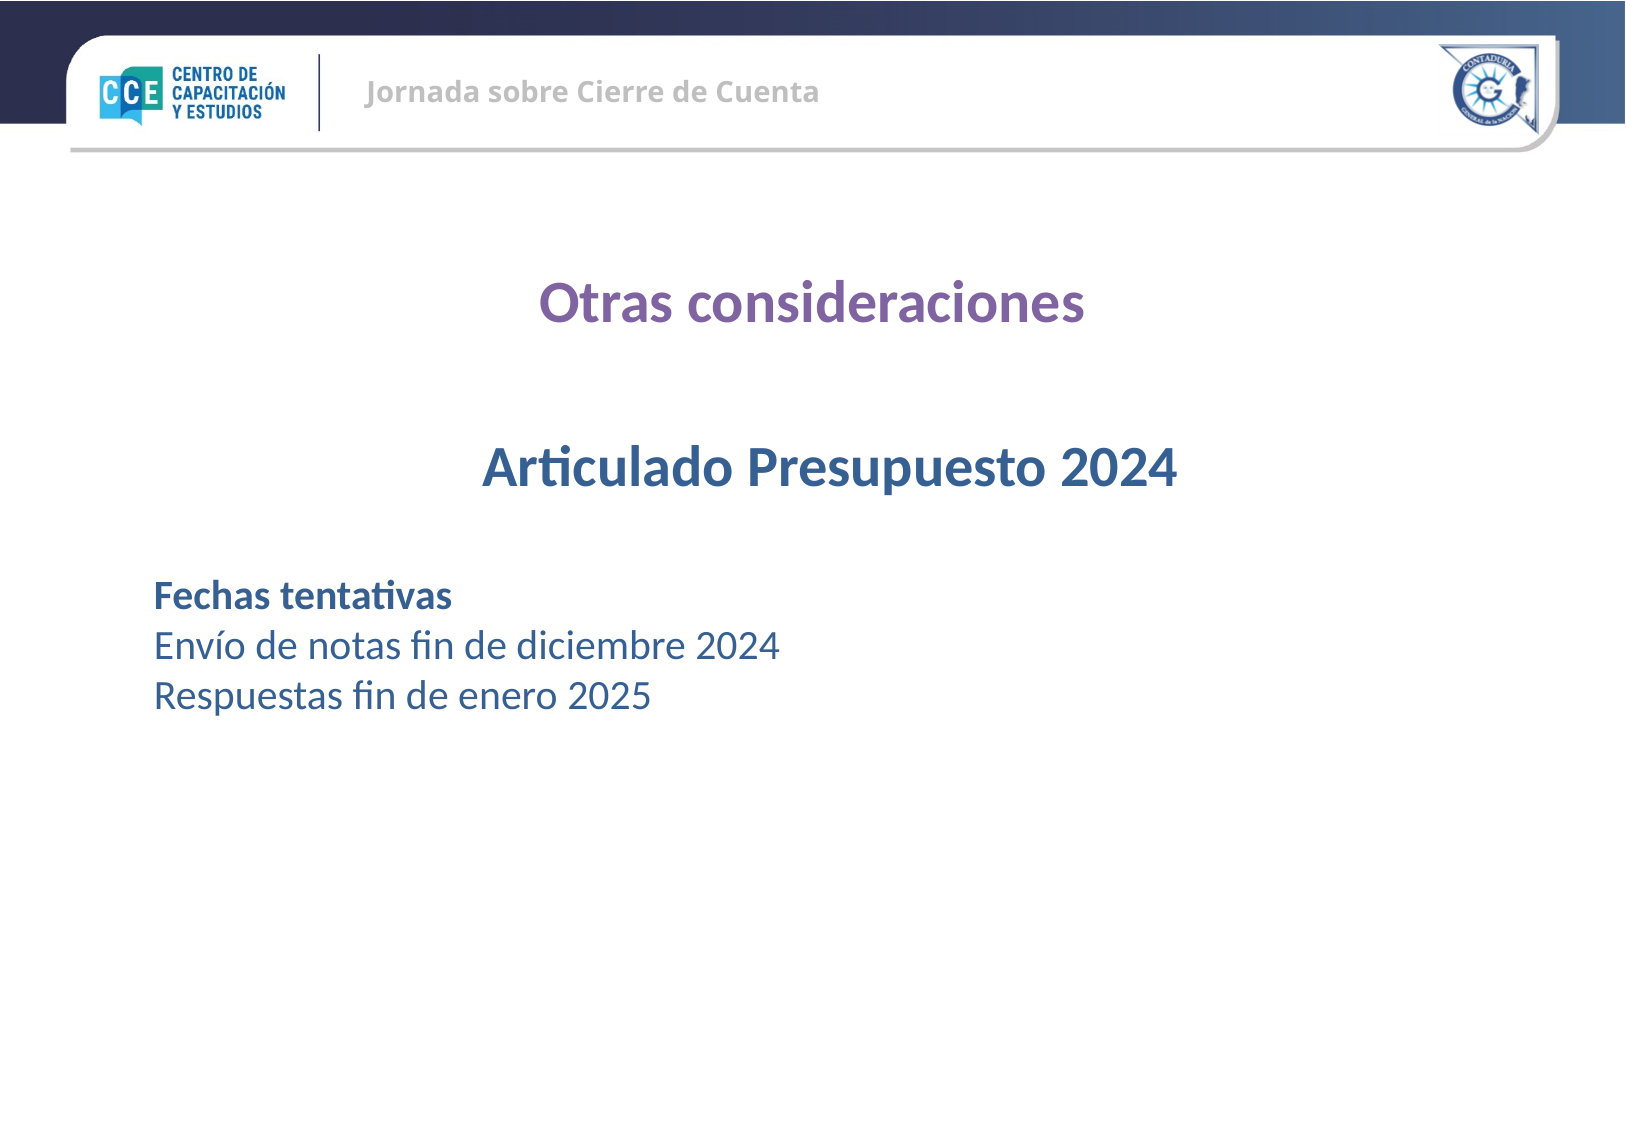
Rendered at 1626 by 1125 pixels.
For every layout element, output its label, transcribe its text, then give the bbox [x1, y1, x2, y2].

title Otras consideraciones [0, 255, 1625, 343]
picture [0, 1, 1625, 156]
list Articulado Presupuesto 2024 Fechas tentativas Envío de notas fin de diciembre 2024 Respuestas fin de enero 2025 [139, 420, 1522, 1010]
